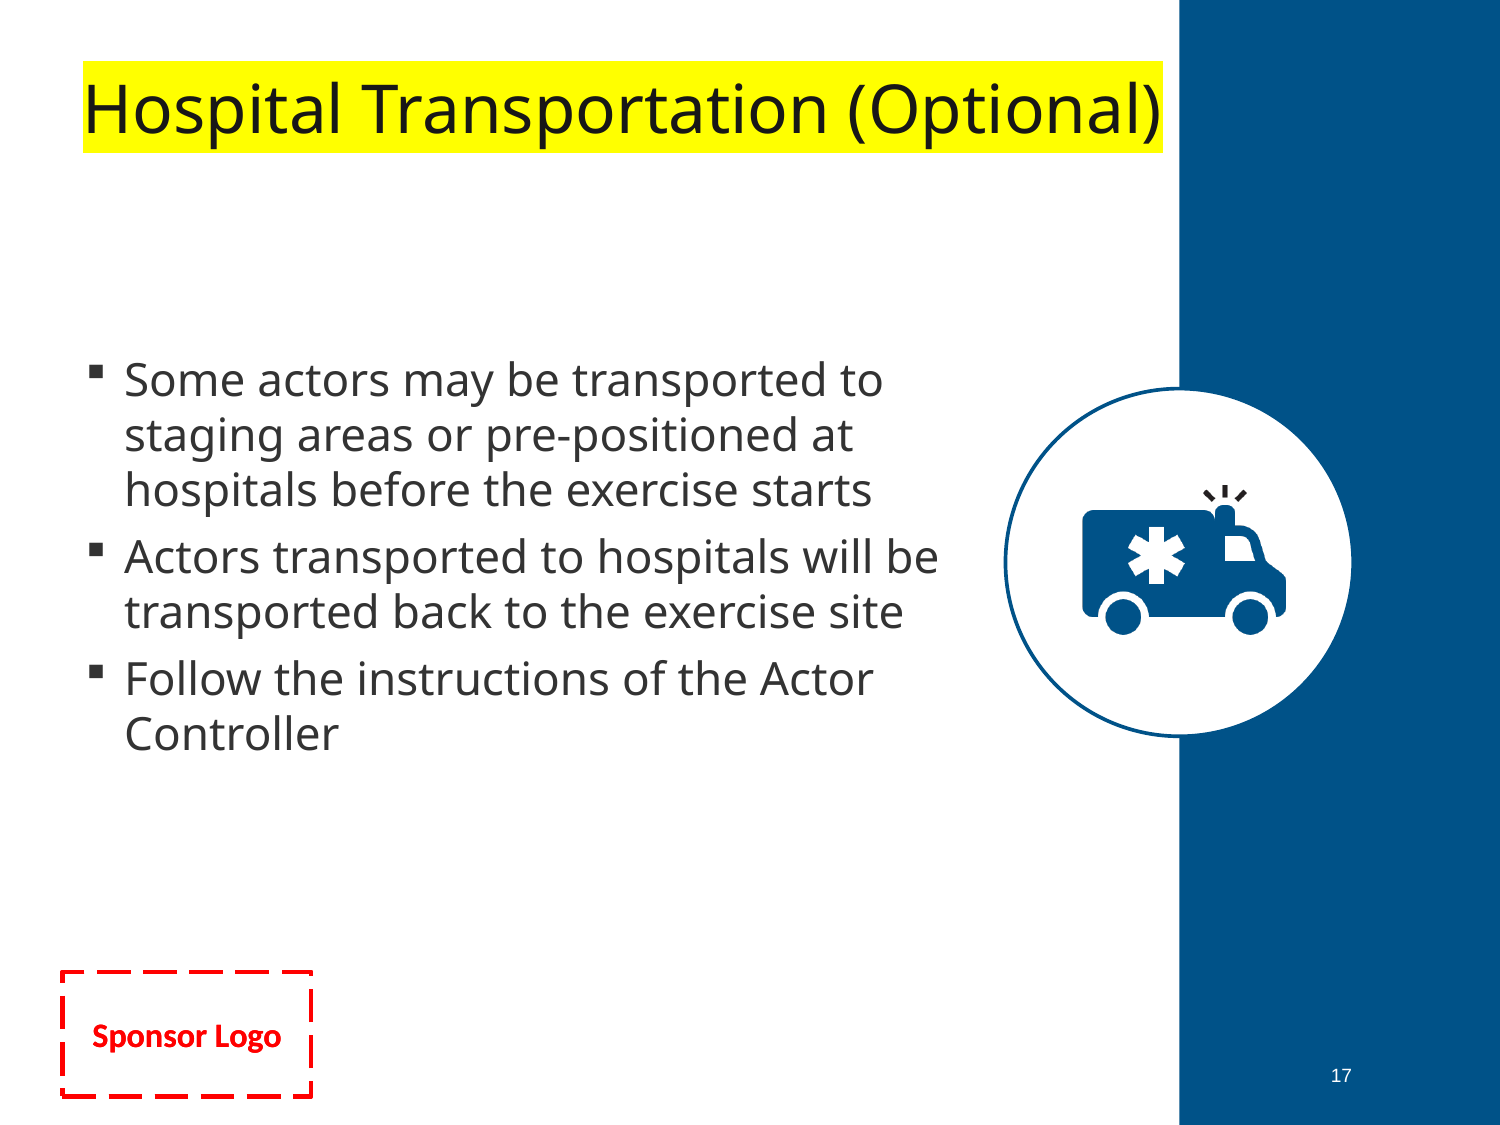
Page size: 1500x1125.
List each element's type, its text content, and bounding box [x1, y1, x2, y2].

text_box [1072, 702, 1287, 739]
list Some actors may be transported to staging areas or pre-positioned at hospitals before the exercise starts Actors transported to hospitals will be transported back to the exercise site Follow the instructions of the Actor Controller [70, 260, 996, 850]
picture [1062, 449, 1306, 693]
title Hospital Transportation (Optional) [67, 24, 1177, 189]
slide_number 17 [1242, 1052, 1368, 1098]
text_box [1177, 0, 1500, 1125]
text_box [1003, 386, 1356, 689]
